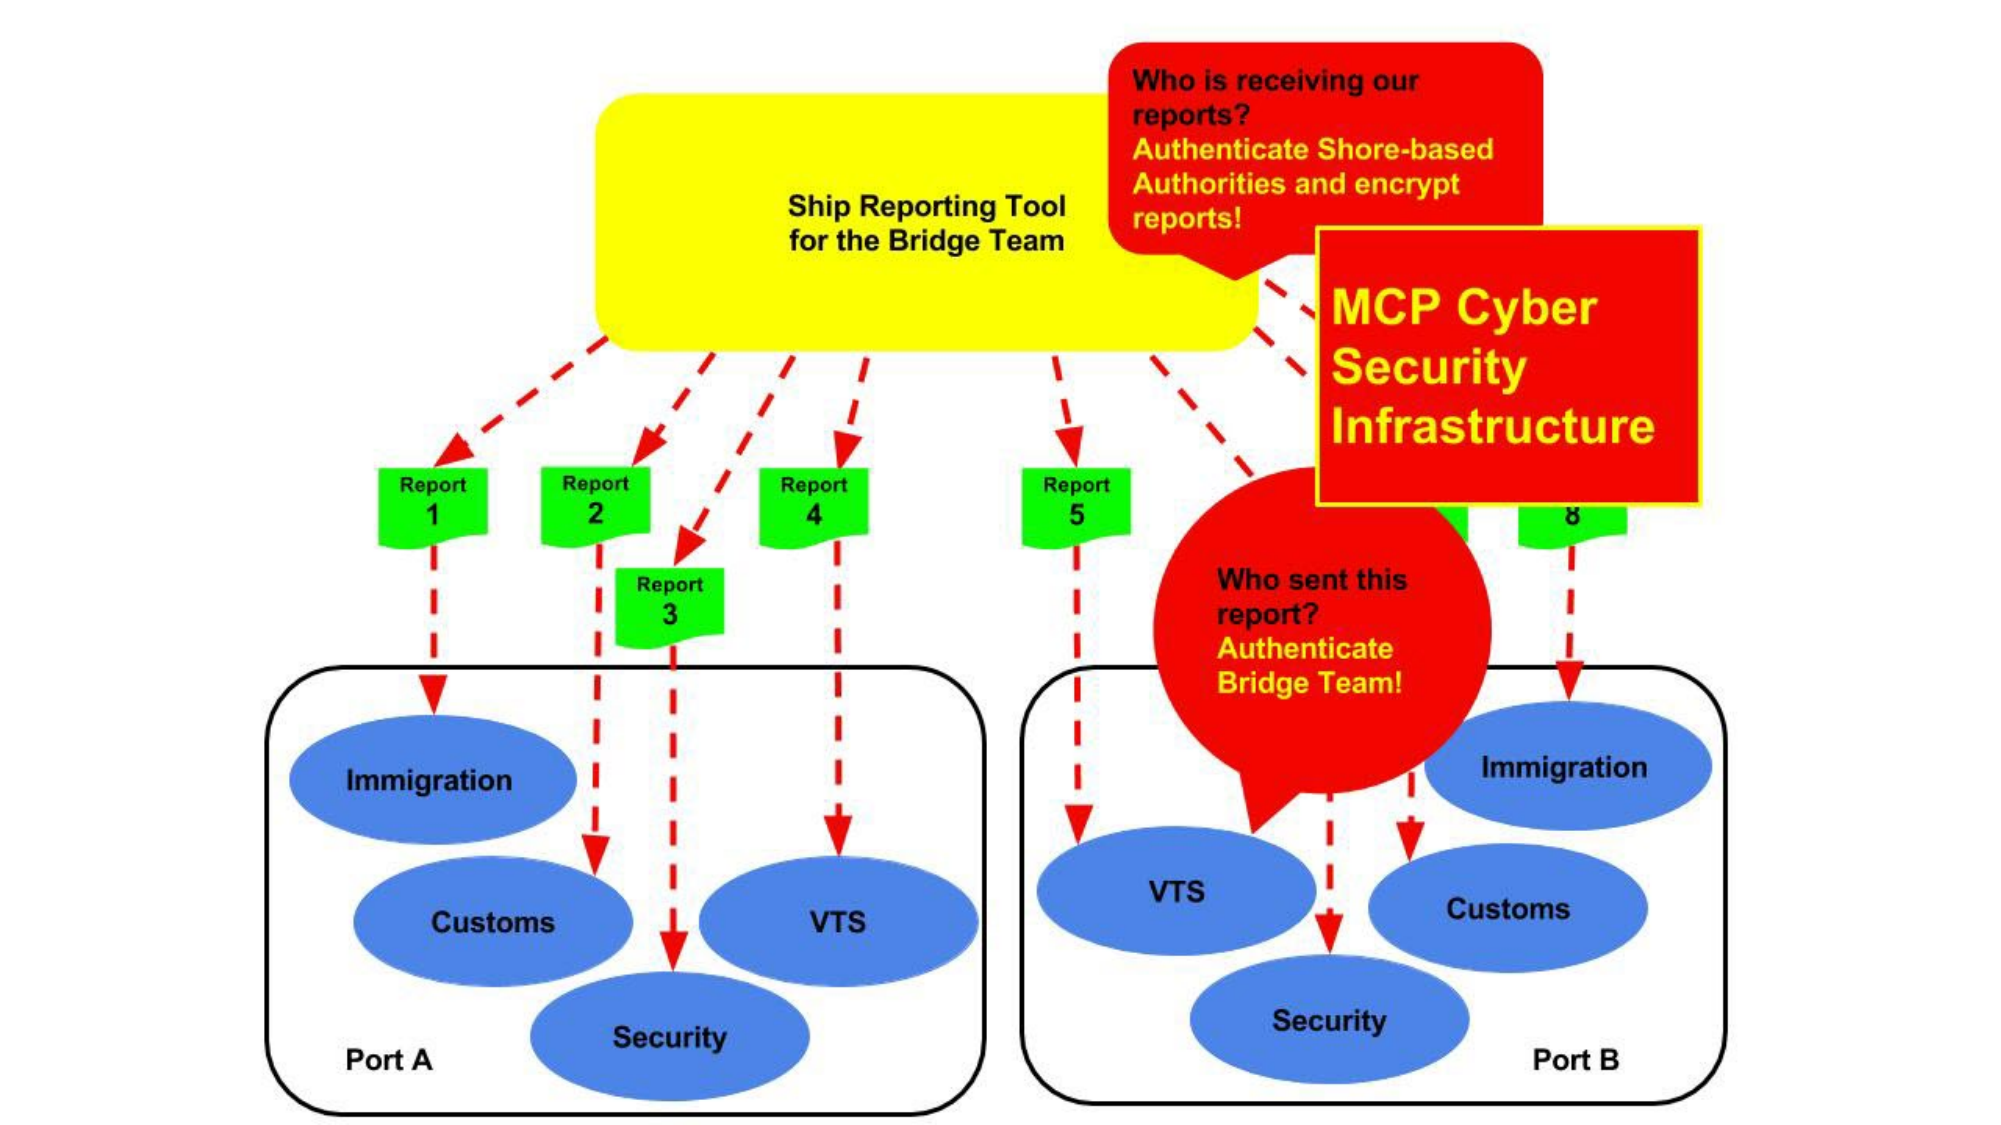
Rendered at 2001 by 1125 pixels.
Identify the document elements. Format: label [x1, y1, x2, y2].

picture [249, 0, 1750, 1125]
